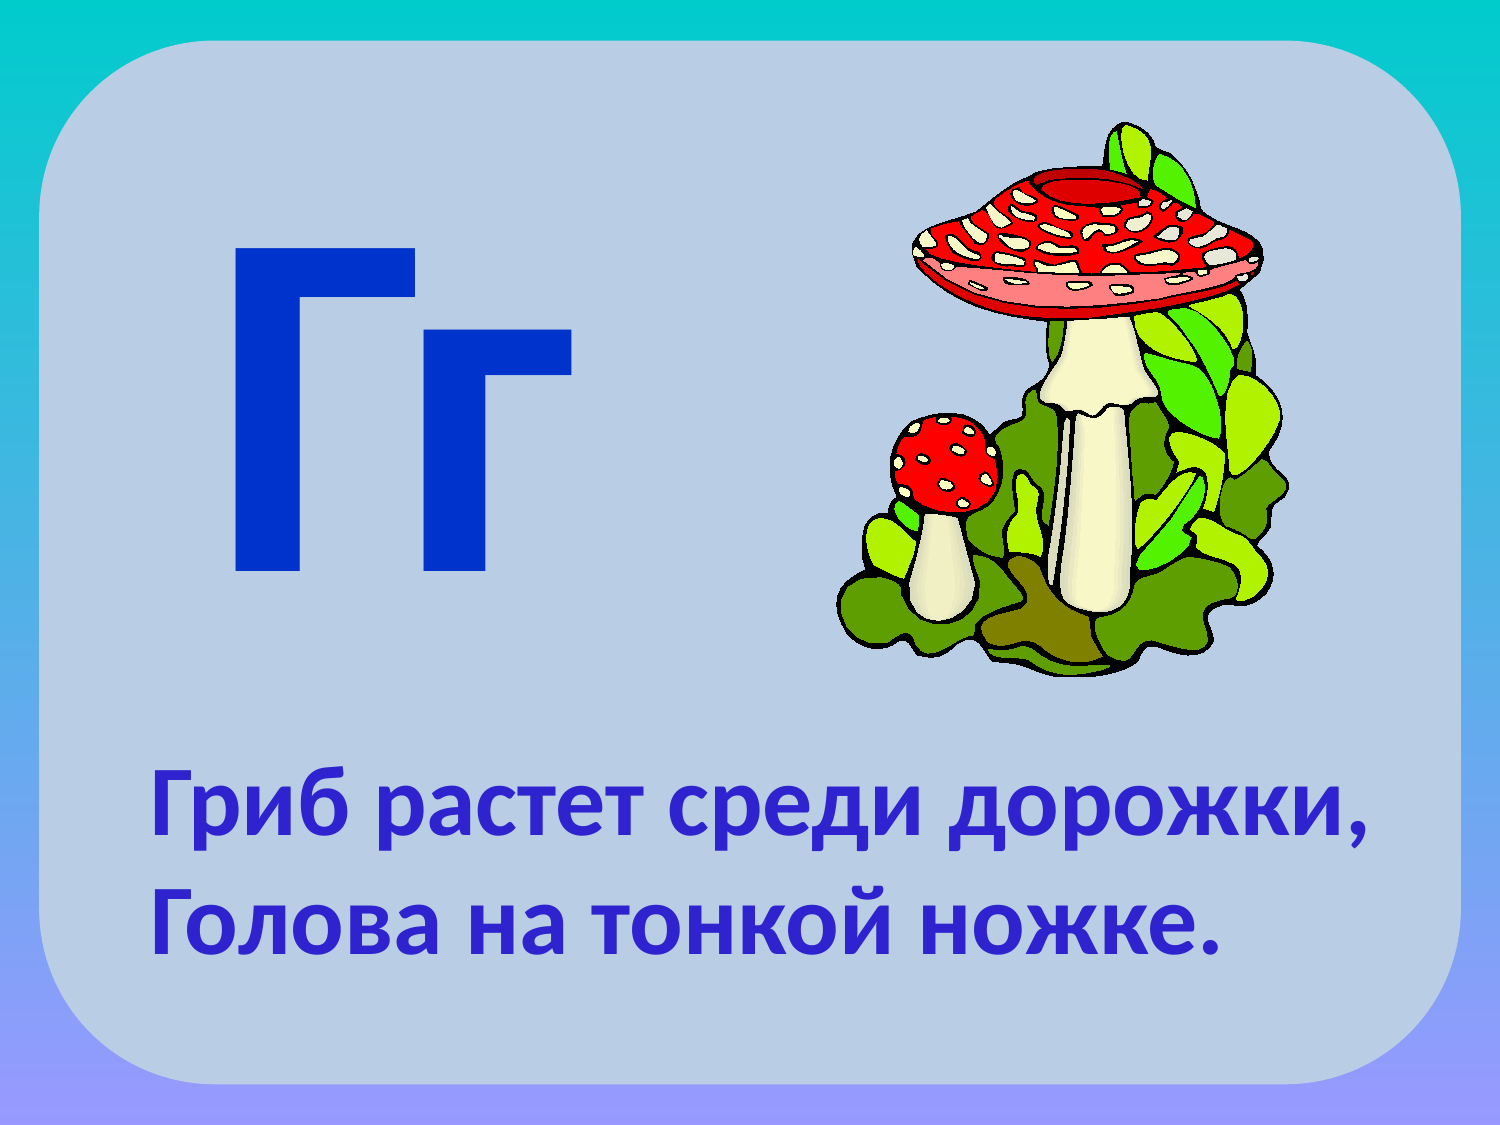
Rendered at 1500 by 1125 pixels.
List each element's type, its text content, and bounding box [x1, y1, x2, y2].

text_box Гг [196, 66, 592, 679]
text_box Гриб растет среди дорожки, Голова на тонкой ножке. [135, 727, 1447, 983]
picture [808, 113, 1299, 677]
text_box [39, 40, 1461, 1085]
